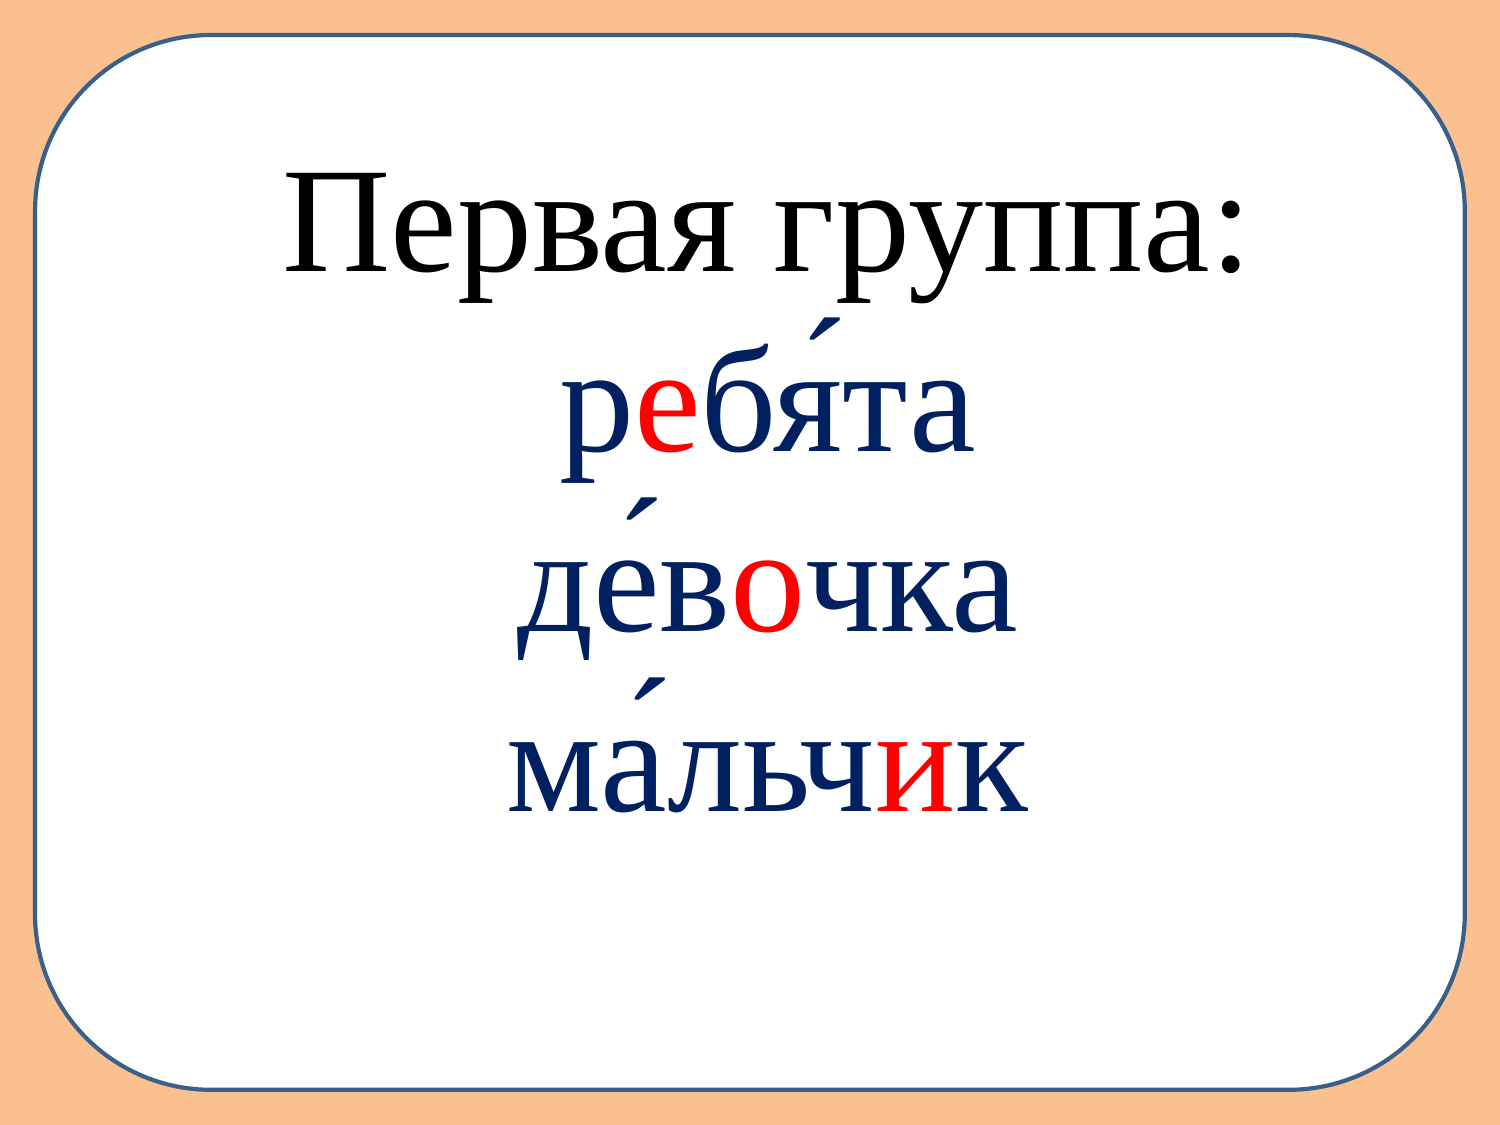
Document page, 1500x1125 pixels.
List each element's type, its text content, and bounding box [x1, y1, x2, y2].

text_box [32, 32, 1467, 1092]
text_box Первая группа: ребя́та де́вочка ма́льчик [105, 114, 1430, 850]
